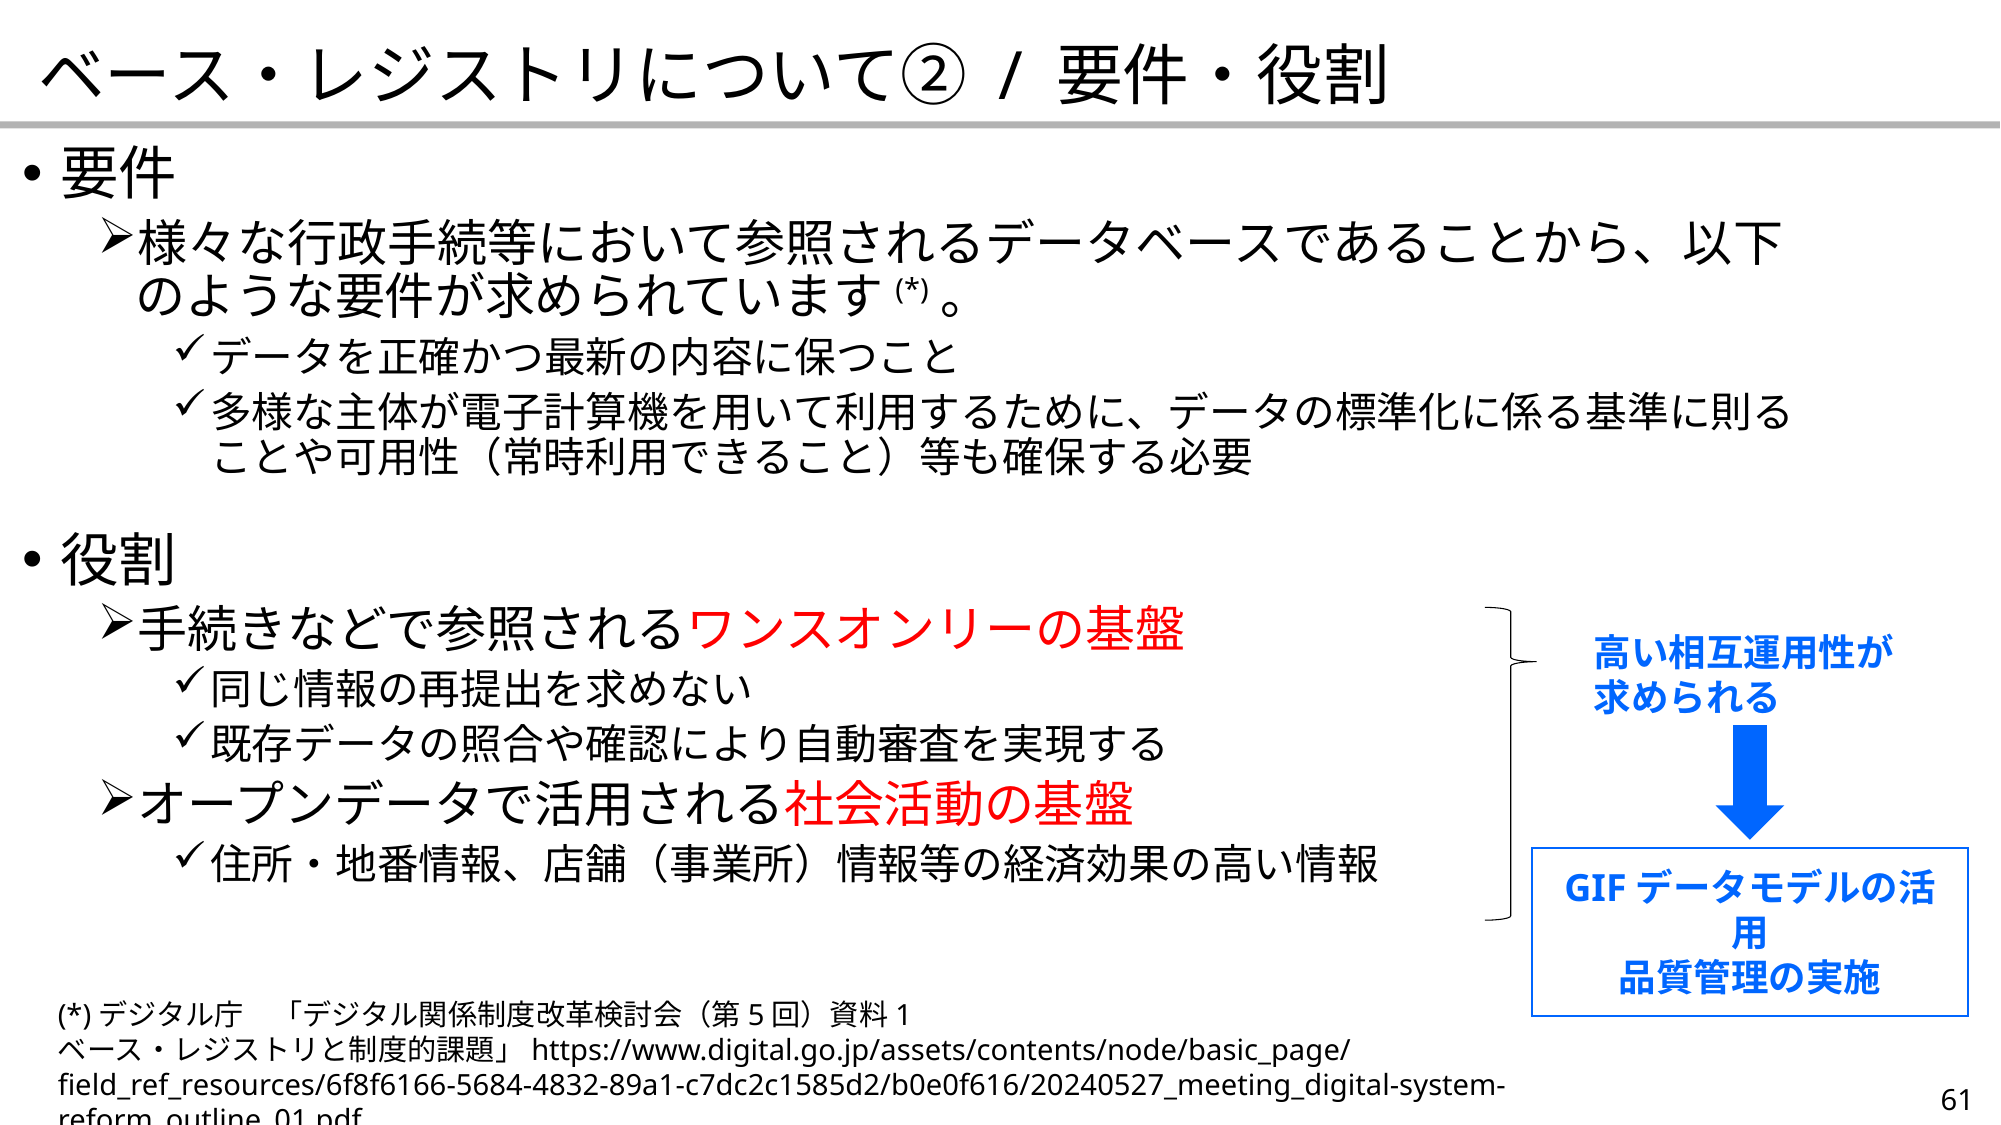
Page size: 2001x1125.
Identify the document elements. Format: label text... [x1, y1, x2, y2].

text_box [1715, 725, 1785, 840]
text_box ベース・レジストリについて② / 要件・役割 [23, 34, 1910, 121]
text_box [1484, 606, 1537, 921]
text_box GIFデータモデルの活用 品質管理の実施 [1531, 847, 1969, 1017]
text_box (*)デジタル庁 「デジタル関係制度改革検討会（第5回）資料1 ベース・レジストリと制度的課題」https://www.digital.go.jp/assets/contents/node/basic_page/field_ref_resources/6f8f6166-5684-4832-89a1-c7dc2c1585d2/b0e0f616/20240527_meeting_digital-system-reform_outline_01.pdf [43, 988, 1587, 1087]
slide_number 61 [1881, 1073, 1989, 1124]
text_box 高い相互運用性が求められる [1578, 621, 1922, 727]
text_box 要件 様々な行政手続等において参照されるデータベースであることから、以下のような要件が求められています(*)。 データを正確かつ最新の内容に保つこと 多様な主体が電子計算機を用いて利用するために、データの標準化に係る基準に則ることや可用性（常時利用できること）等も確保する必要 役割 手続きなどで参照されるワンスオンリーの基盤 同じ情報の再提出を求めない 既存データの照合や確認により自動審査を実現する オープンデータで活用される社会活動の基盤 住所・地番情報、店舗（事業所）情報等の経済効果の高い情報 [7, 137, 1828, 951]
